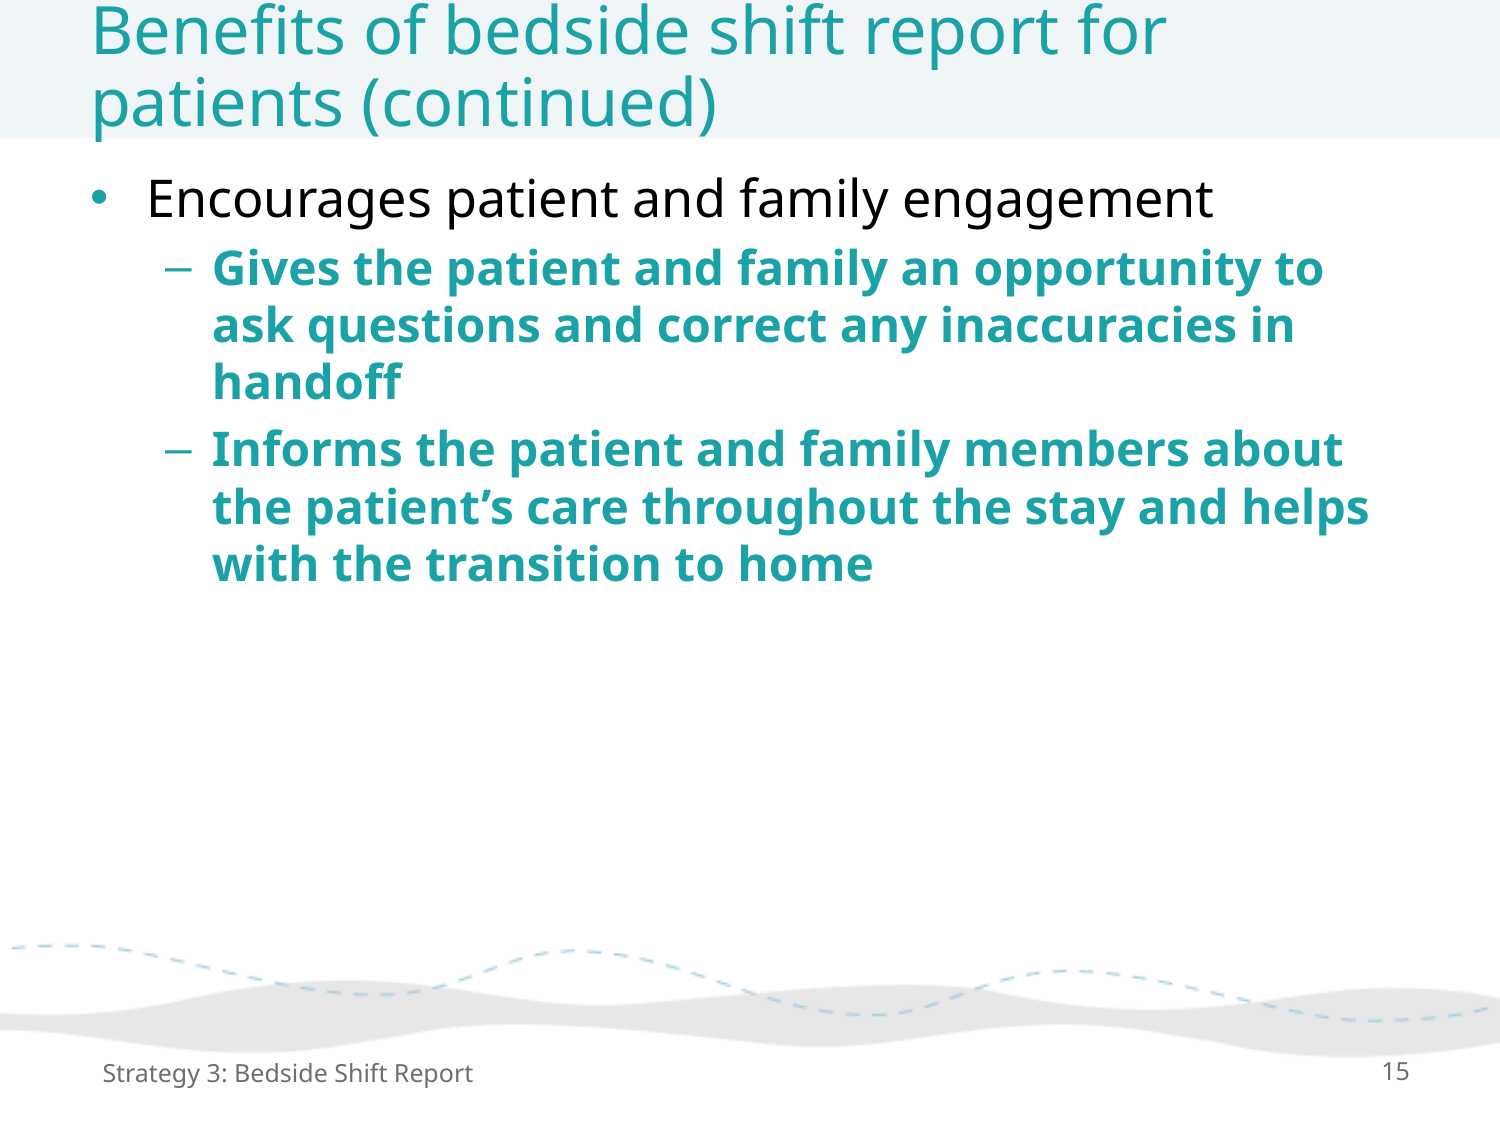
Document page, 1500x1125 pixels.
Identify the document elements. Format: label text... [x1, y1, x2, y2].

title Benefits of bedside shift report for patients (continued) [75, 0, 1425, 138]
picture [0, 0, 1500, 1125]
footer Strategy 3: Bedside Shift Report [87, 1042, 763, 1103]
list Encourages patient and family engagement Gives the patient and family an opportunity to ask questions and correct any inaccuracies in handoff Informs the patient and family members about the patient’s care throughout the stay and helps with the transition to home [75, 157, 1425, 900]
slide_number 15 [1074, 1042, 1425, 1103]
